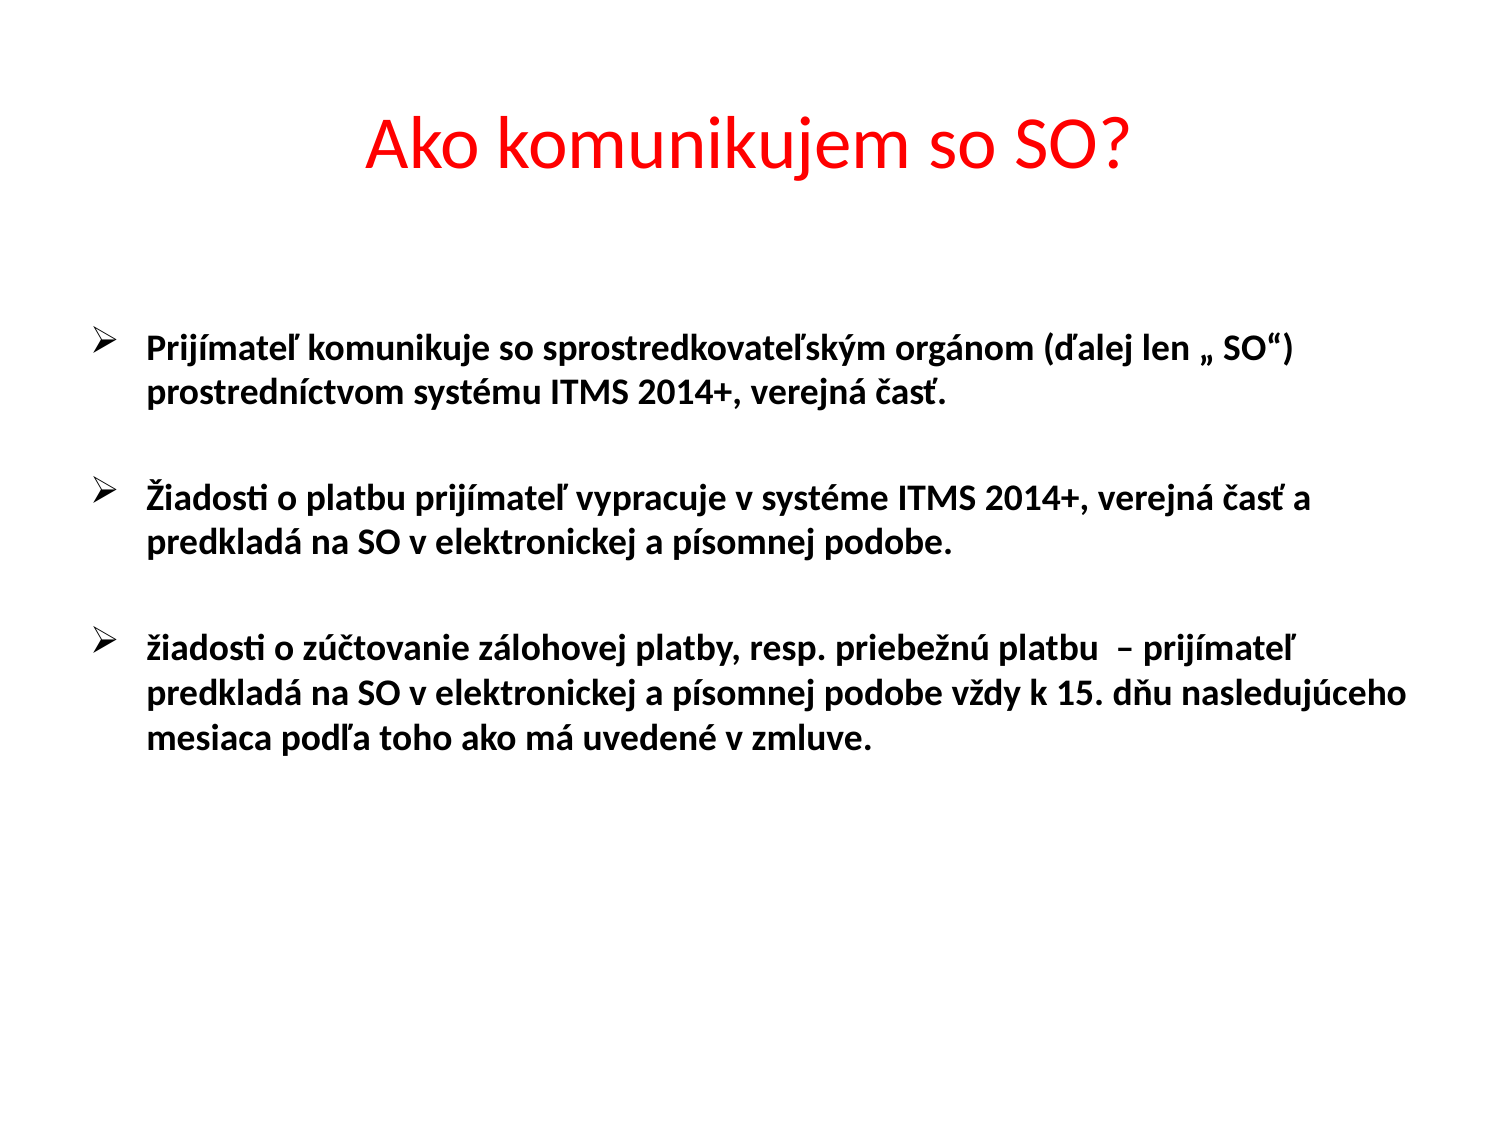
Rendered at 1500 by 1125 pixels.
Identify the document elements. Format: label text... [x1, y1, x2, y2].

list Prijímateľ komunikuje so sprostredkovateľským orgánom (ďalej len „ SO“) prostredníctvom systému ITMS 2014+, verejná časť. Žiadosti o platbu prijímateľ vypracuje v systéme ITMS 2014+, verejná časť a predkladá na SO v elektronickej a písomnej podobe. žiadosti o zúčtovanie zálohovej platby, resp. priebežnú platbu – prijímateľ predkladá na SO v elektronickej a písomnej podobe vždy k 15. dňu nasledujúceho mesiaca podľa toho ako má uvedené v zmluve. [74, 262, 1426, 1006]
title Ako komunikujem so SO? [74, 44, 1426, 233]
